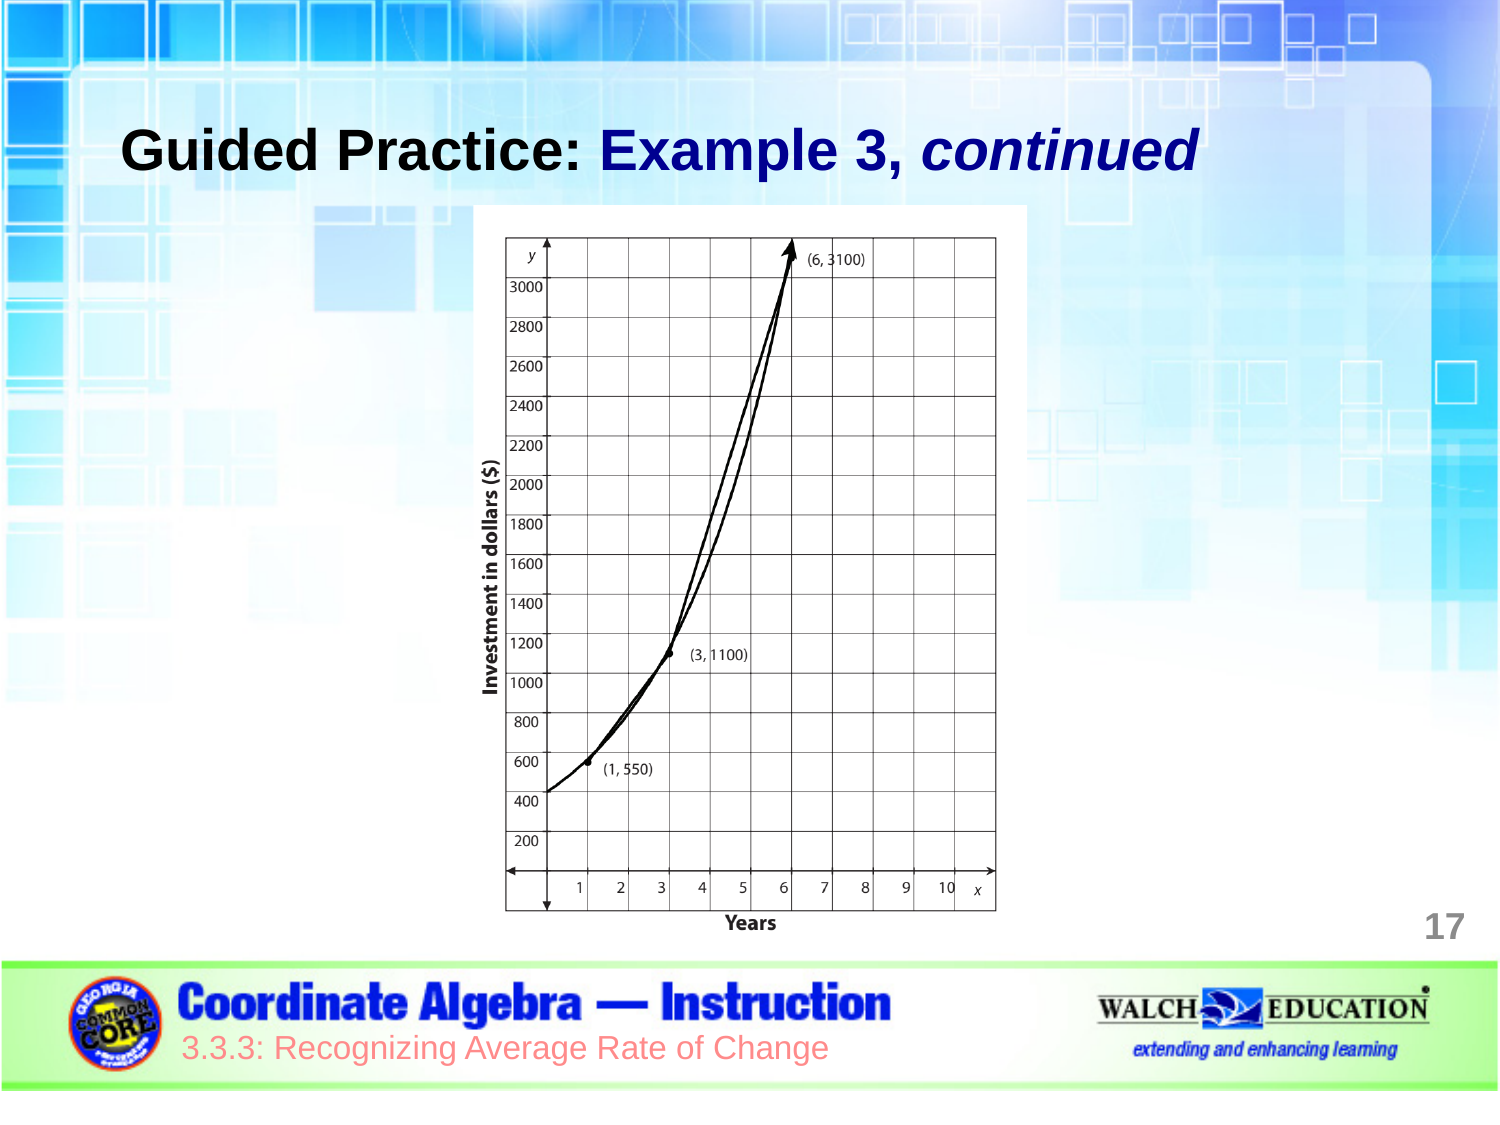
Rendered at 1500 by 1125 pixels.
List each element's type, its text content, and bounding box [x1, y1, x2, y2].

slide_number 17 [1361, 901, 1481, 949]
subtitle Guided Practice: Example 3, continued [105, 105, 1419, 925]
picture [1, 0, 1500, 1091]
footer 3.3.3: Recognizing Average Rate of Change [166, 1024, 1080, 1069]
